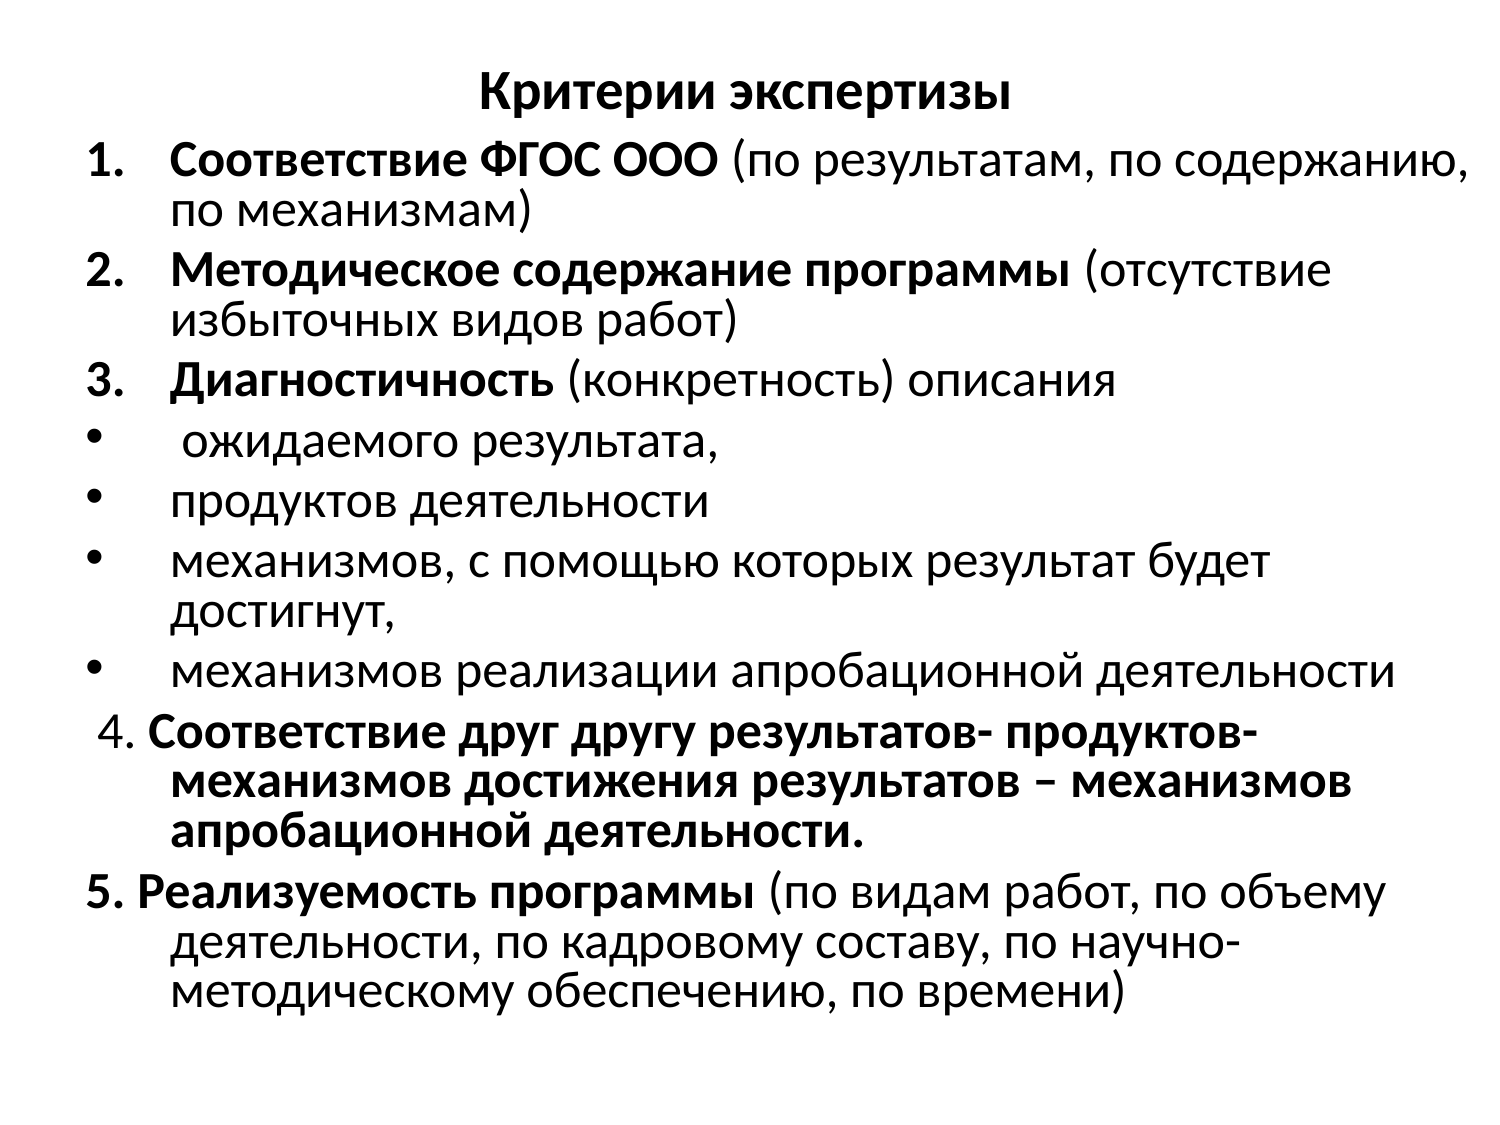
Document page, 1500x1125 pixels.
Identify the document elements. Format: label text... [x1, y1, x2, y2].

list Соответствие ФГОС ООО (по результатам, по содержанию, по механизмам) Методическое содержание программы (отсутствие избыточных видов работ) Диагностичность (конкретность) описания ожидаемого результата, продуктов деятельности механизмов, с помощью которых результат будет достигнут, механизмов реализации апробационной деятельности 4. Соответствие друг другу результатов- продуктов- механизмов достижения результатов – механизмов апробационной деятельности. 5. Реализуемость программы (по видам работ, по объему деятельности, по кадровому составу, по научно-методическому обеспечению, по времени) [70, 128, 1500, 1125]
title Критерии экспертизы [74, 44, 1419, 128]
